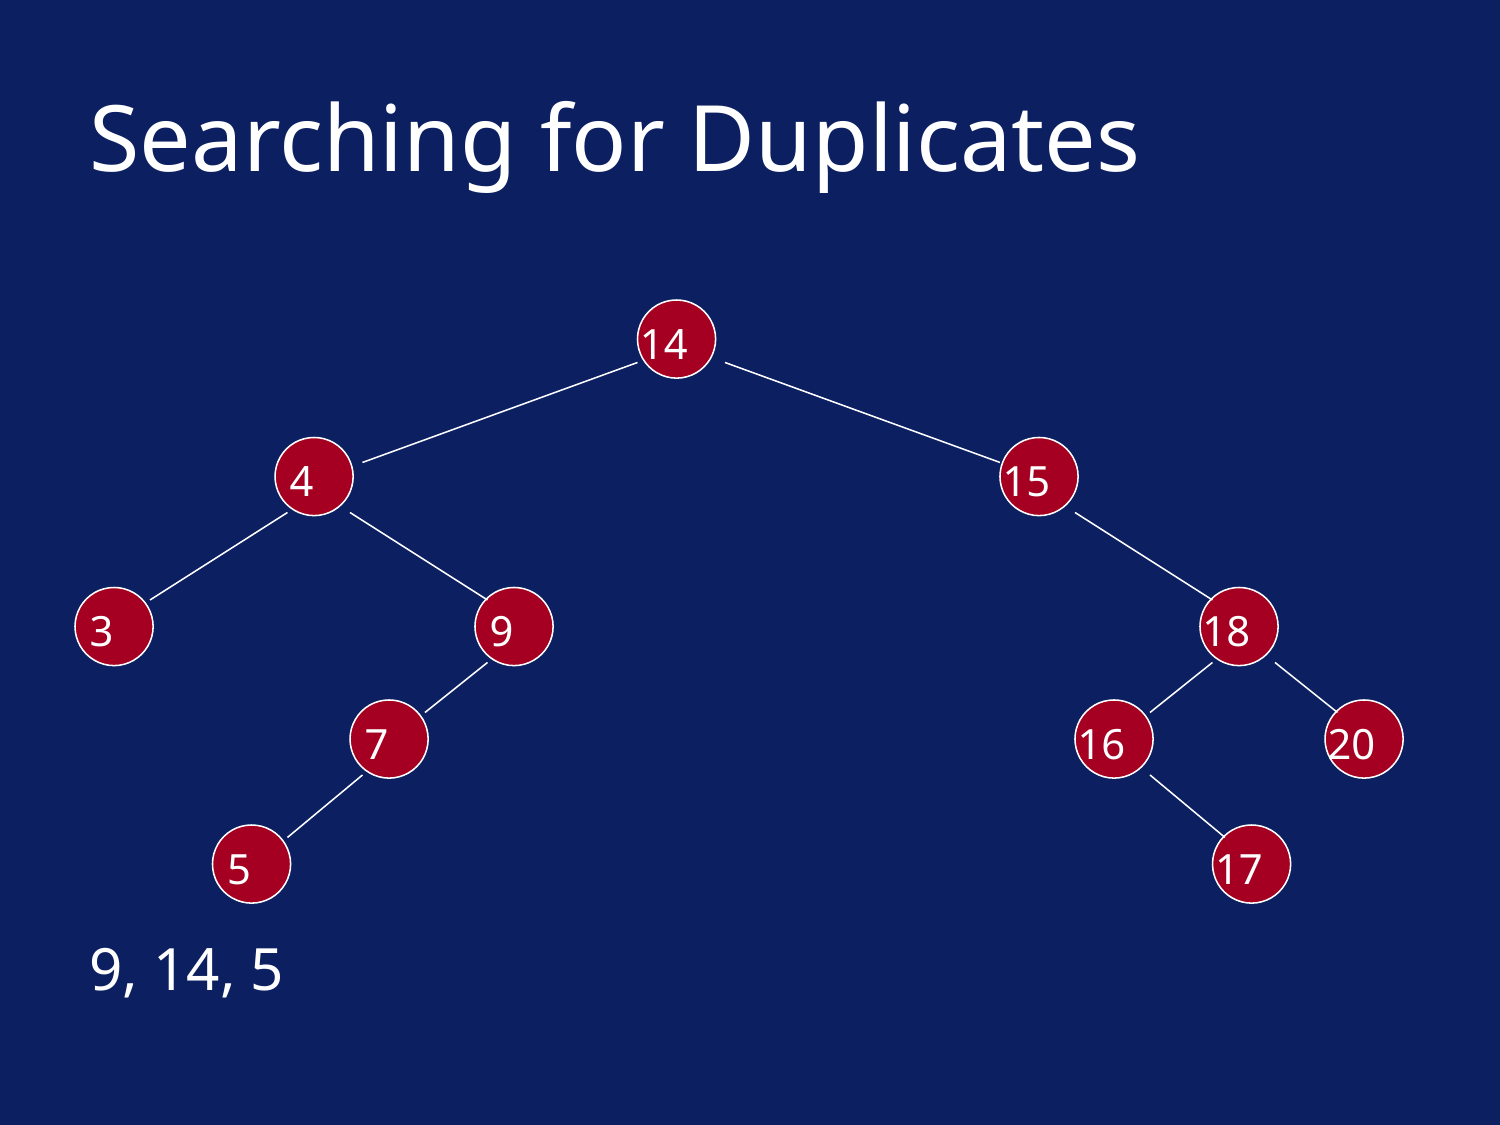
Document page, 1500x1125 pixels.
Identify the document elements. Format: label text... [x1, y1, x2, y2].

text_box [424, 662, 488, 713]
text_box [1062, 699, 1154, 789]
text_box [62, 587, 154, 676]
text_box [1274, 662, 1338, 713]
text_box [987, 437, 1079, 526]
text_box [462, 587, 554, 676]
list 9, 14, 5 [74, 924, 1425, 1038]
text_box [1187, 587, 1279, 676]
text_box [1199, 824, 1291, 914]
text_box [1312, 699, 1404, 789]
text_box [362, 362, 638, 463]
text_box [199, 824, 291, 914]
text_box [349, 512, 488, 601]
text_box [1149, 662, 1213, 713]
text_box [337, 699, 429, 789]
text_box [624, 299, 716, 389]
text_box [149, 512, 288, 601]
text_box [1074, 512, 1213, 601]
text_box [287, 774, 363, 838]
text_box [262, 437, 354, 526]
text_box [1149, 774, 1226, 838]
title Searching for Duplicates [74, 59, 1425, 210]
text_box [724, 362, 1001, 463]
